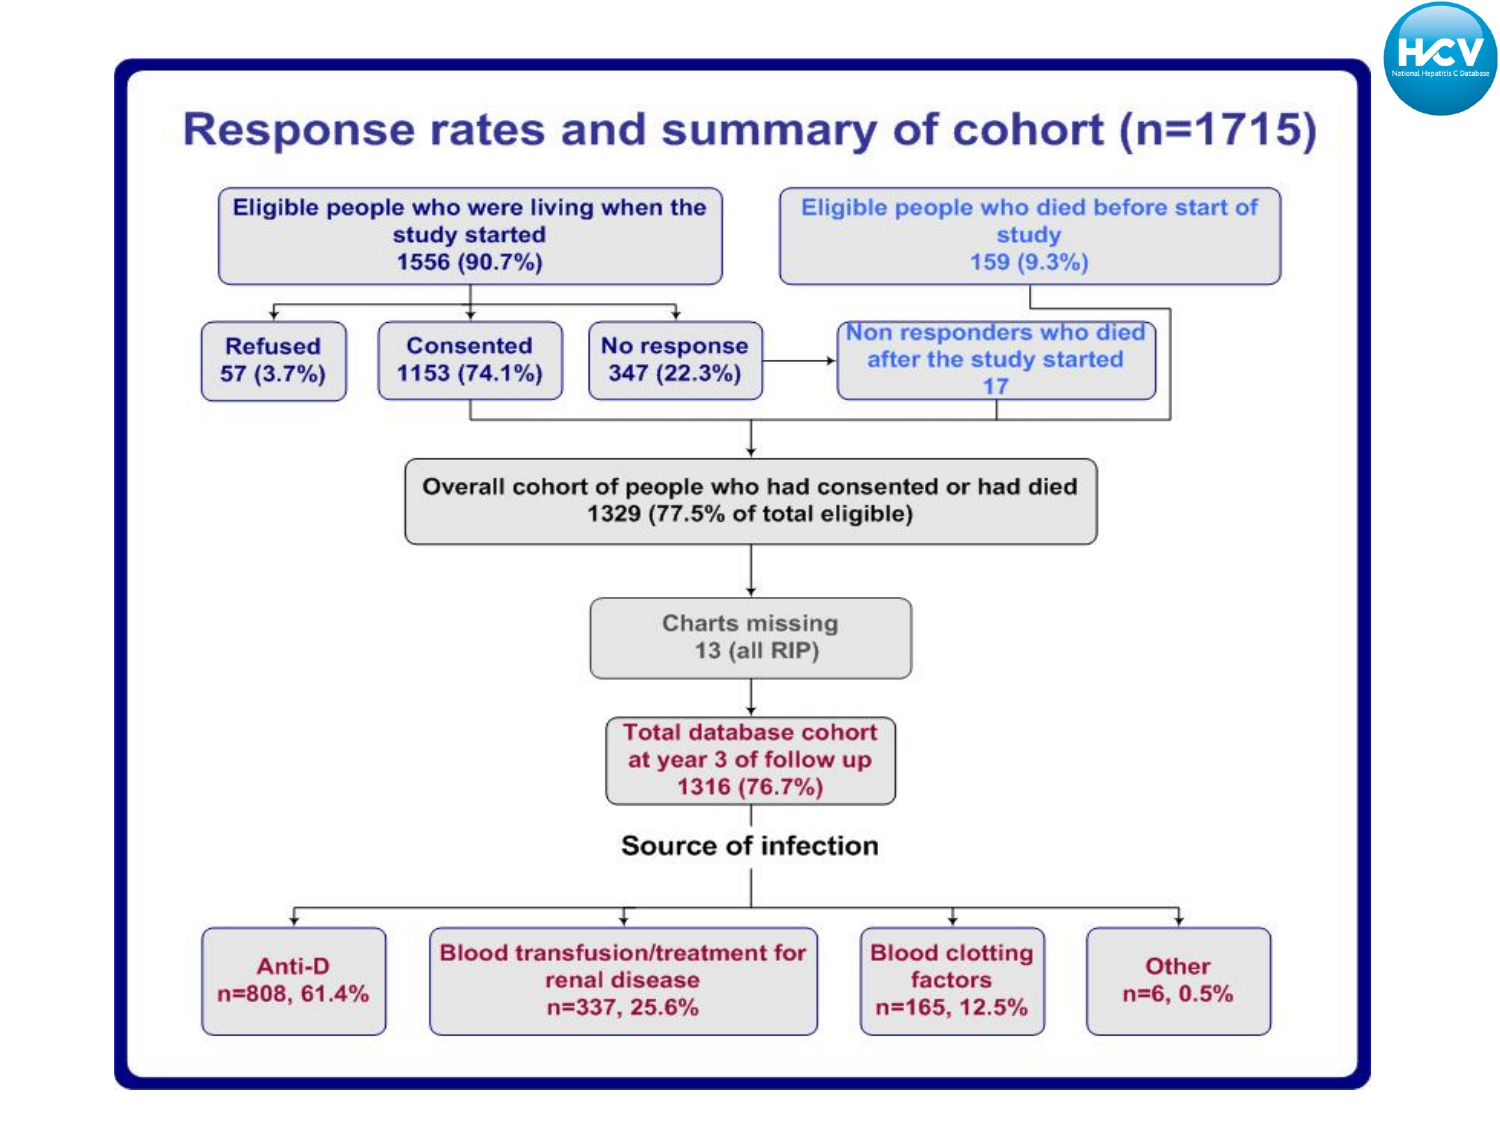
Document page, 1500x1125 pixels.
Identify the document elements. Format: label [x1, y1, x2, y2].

picture [1381, 0, 1500, 119]
picture [114, 58, 1372, 1091]
